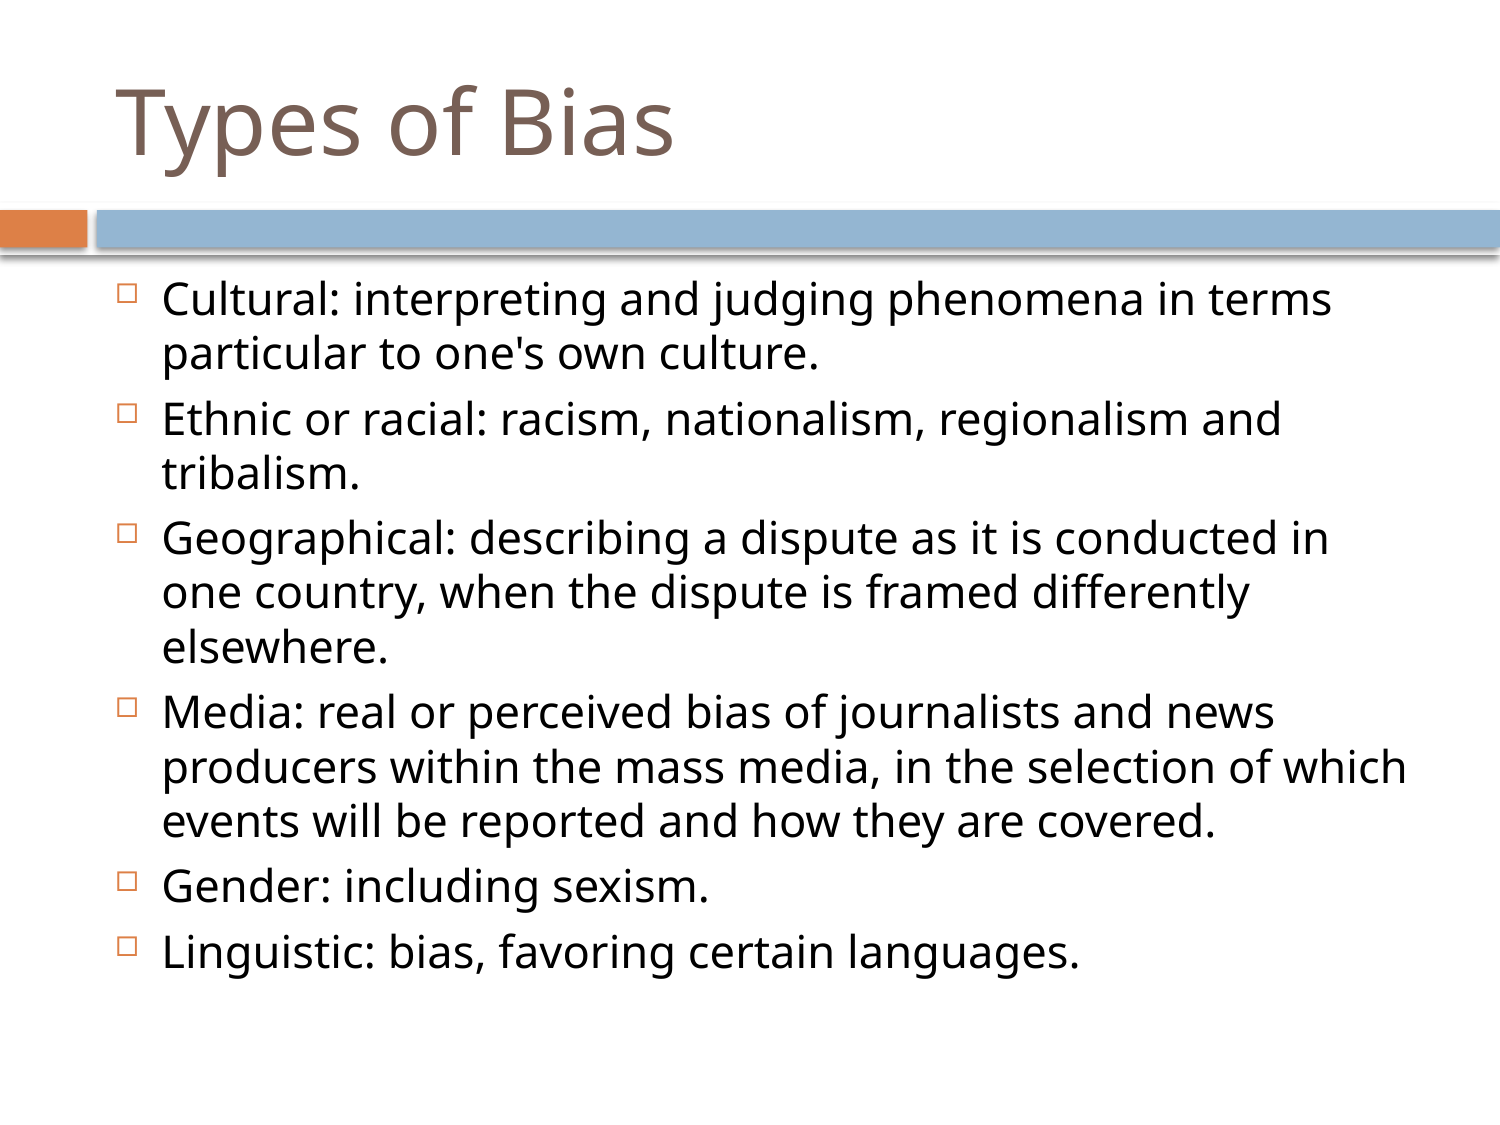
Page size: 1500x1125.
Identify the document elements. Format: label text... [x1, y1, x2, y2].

list Cultural: interpreting and judging phenomena in terms particular to one's own culture. Ethnic or racial: racism, nationalism, regionalism and tribalism. Geographical: describing a dispute as it is conducted in one country, when the dispute is framed differently elsewhere. Media: real or perceived bias of journalists and news producers within the mass media, in the selection of which events will be reported and how they are covered. Gender: including sexism. Linguistic: bias, favoring certain languages. [100, 262, 1438, 1000]
title Types of Bias [100, 37, 1438, 200]
